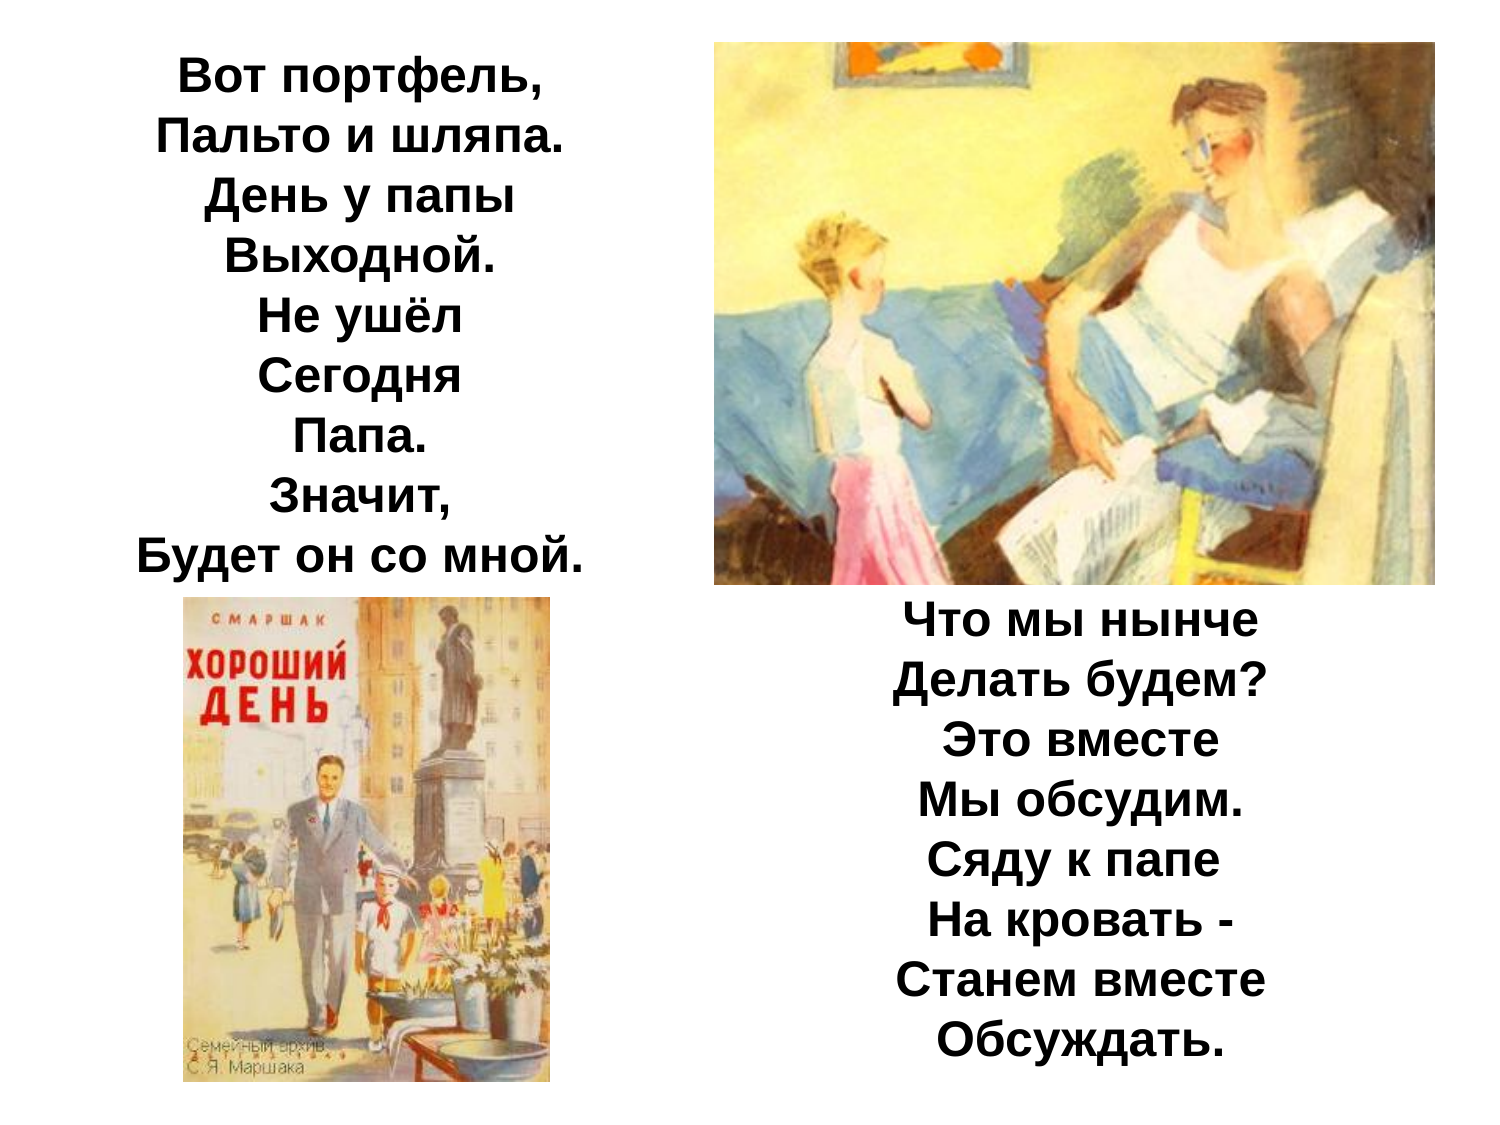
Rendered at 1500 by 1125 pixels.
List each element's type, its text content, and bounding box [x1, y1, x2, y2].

text_box Вот портфель, Пальто и шляпа. День у папы Выходной. Не ушёл Сегодня Папа. Значит, Будет он со мной. [41, 42, 680, 598]
picture [714, 42, 1436, 953]
text_box Что мы нынче Делать будем? Это вместе Мы обсудим. Сяду к папе На кровать - Станем вместе Обсуждать. [714, 586, 1448, 1083]
picture [182, 597, 551, 1083]
